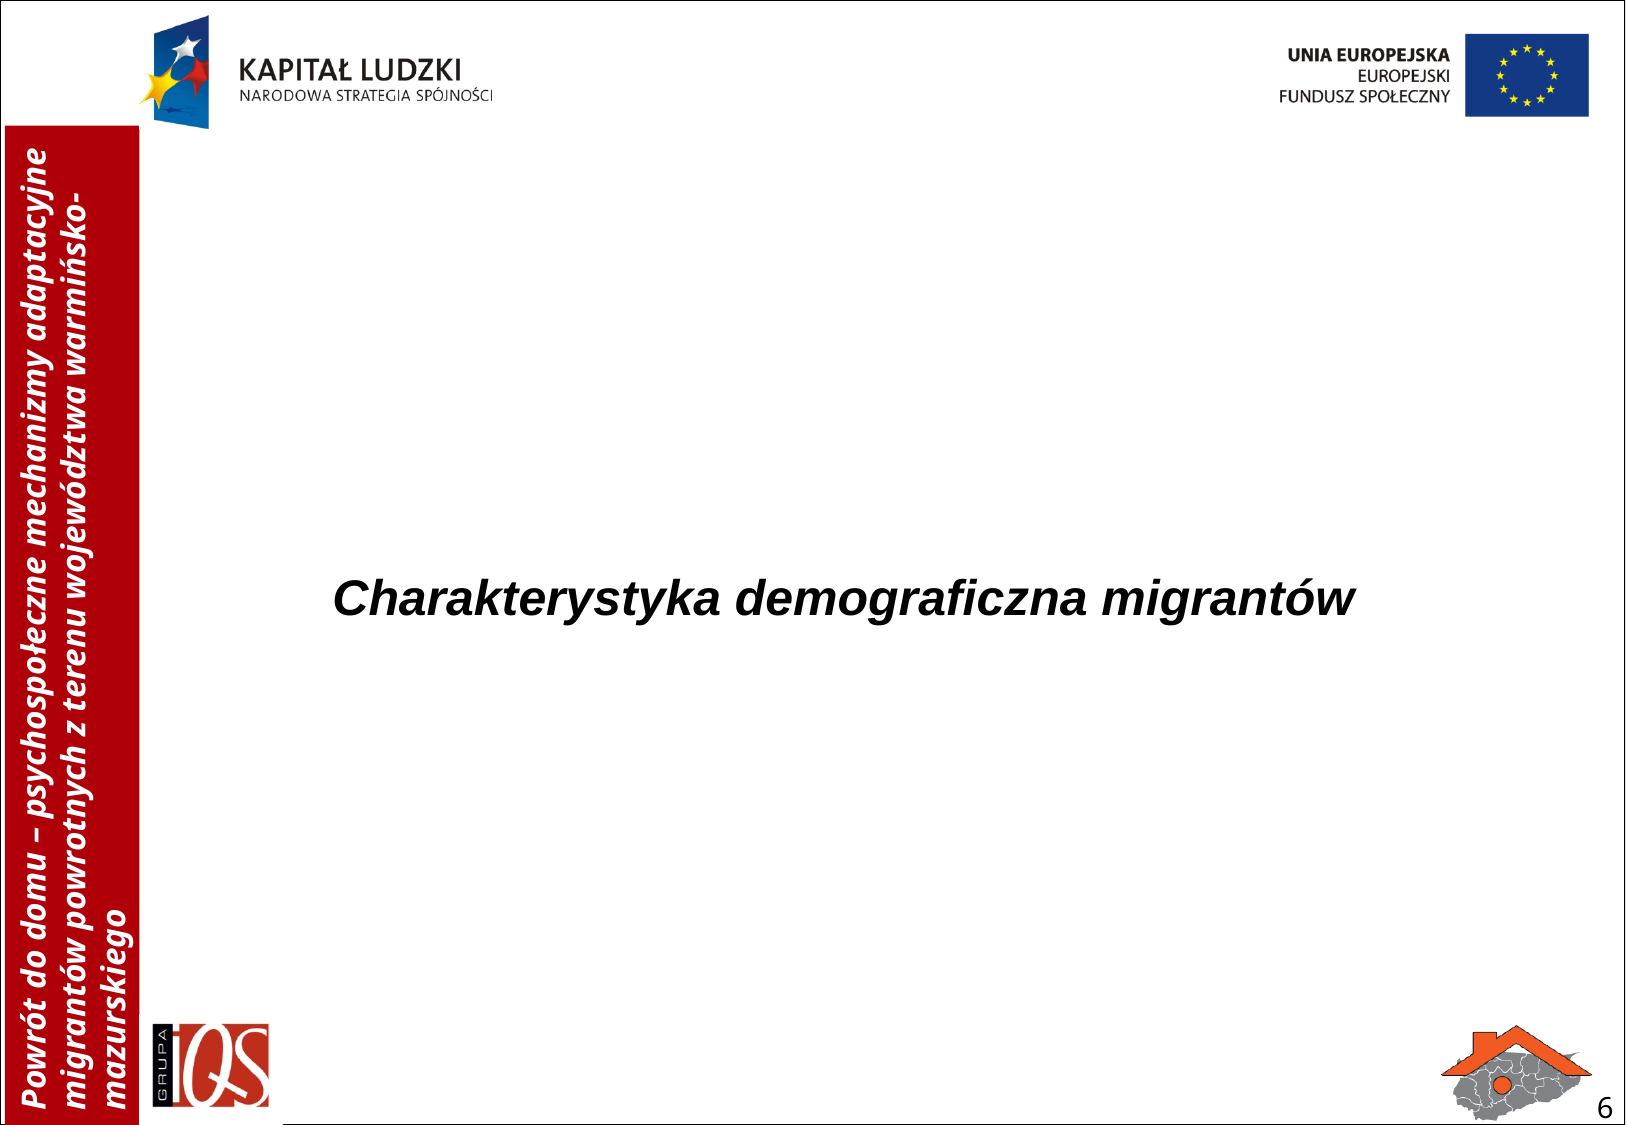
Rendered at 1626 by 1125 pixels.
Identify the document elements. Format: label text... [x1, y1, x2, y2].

slide_number 6 [1515, 1082, 1625, 1125]
picture [139, 1015, 226, 1125]
picture [1250, 7, 1617, 143]
picture [1515, 1023, 1594, 1082]
picture [139, 15, 492, 129]
list Charakterystyka demograficzna migrantów [226, 557, 1515, 1125]
